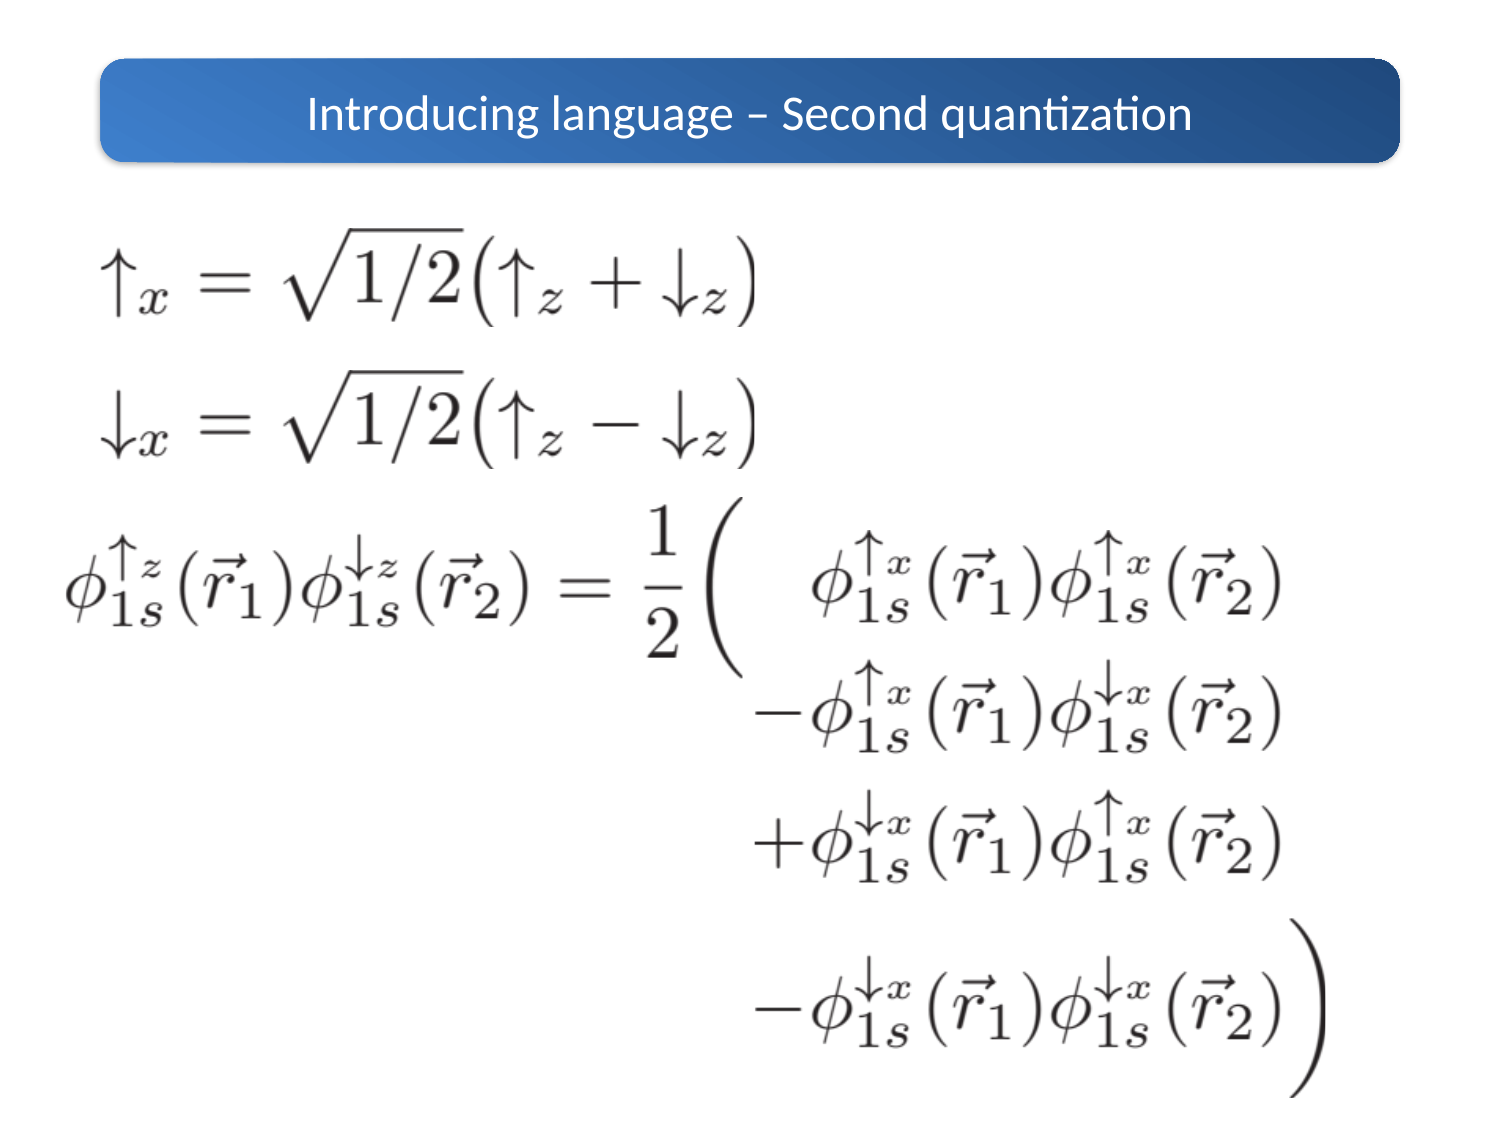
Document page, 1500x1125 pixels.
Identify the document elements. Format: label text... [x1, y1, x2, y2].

text_box Introducing language – Second quantization [99, 58, 1401, 164]
picture [100, 369, 755, 469]
picture [754, 530, 1326, 1098]
picture [65, 496, 743, 679]
picture [100, 228, 755, 327]
